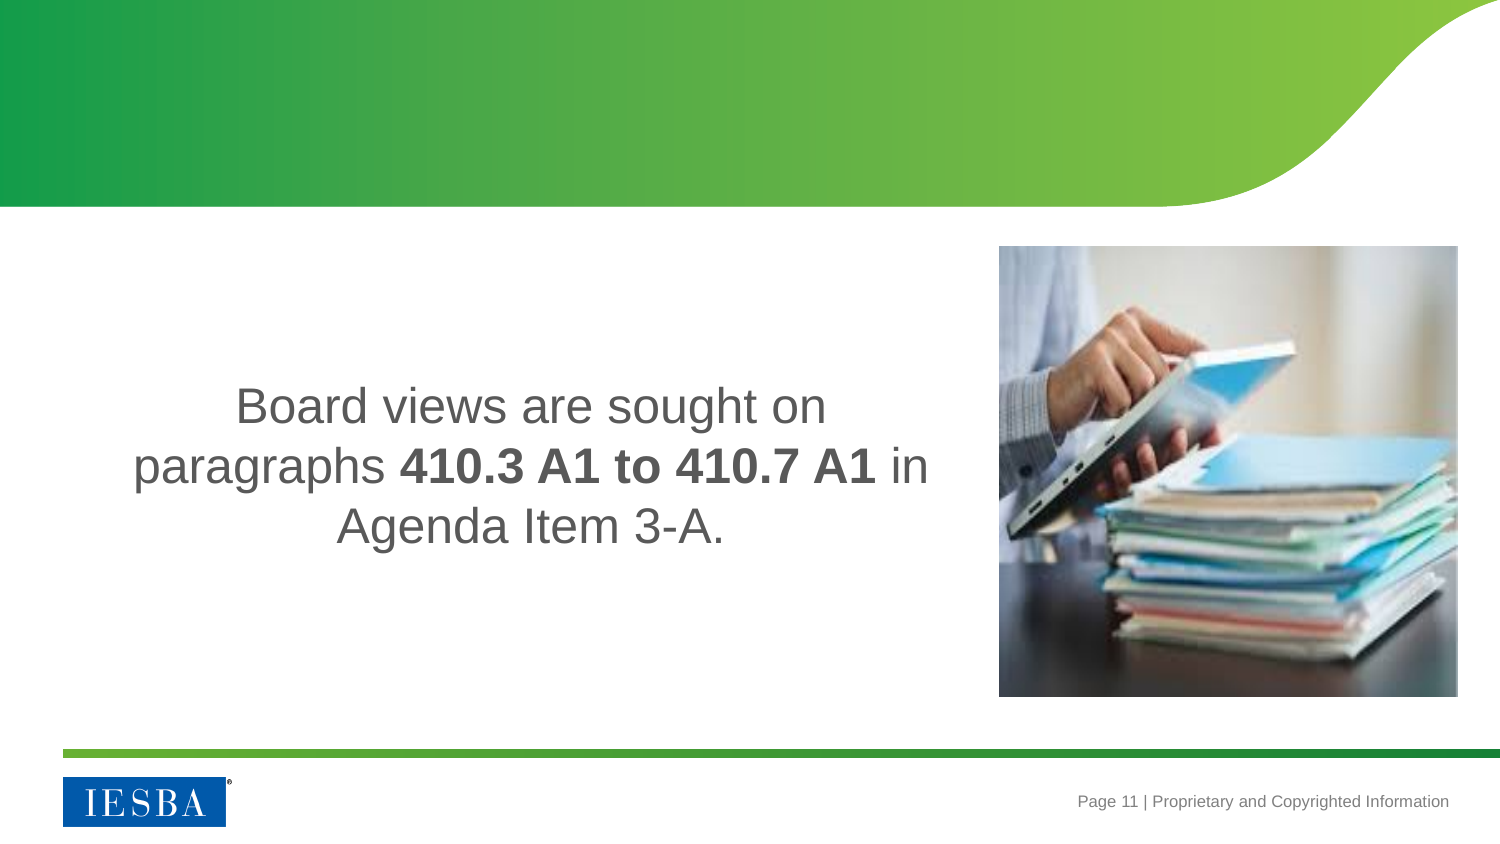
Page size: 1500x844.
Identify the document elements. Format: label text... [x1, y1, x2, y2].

title [62, 59, 1300, 135]
picture [999, 246, 1458, 697]
list Board views are sought on paragraphs 410.3 A1 to 410.7 A1 in Agenda Item 3-A. [99, 220, 963, 724]
picture [63, 777, 232, 827]
picture [0, 0, 1500, 207]
